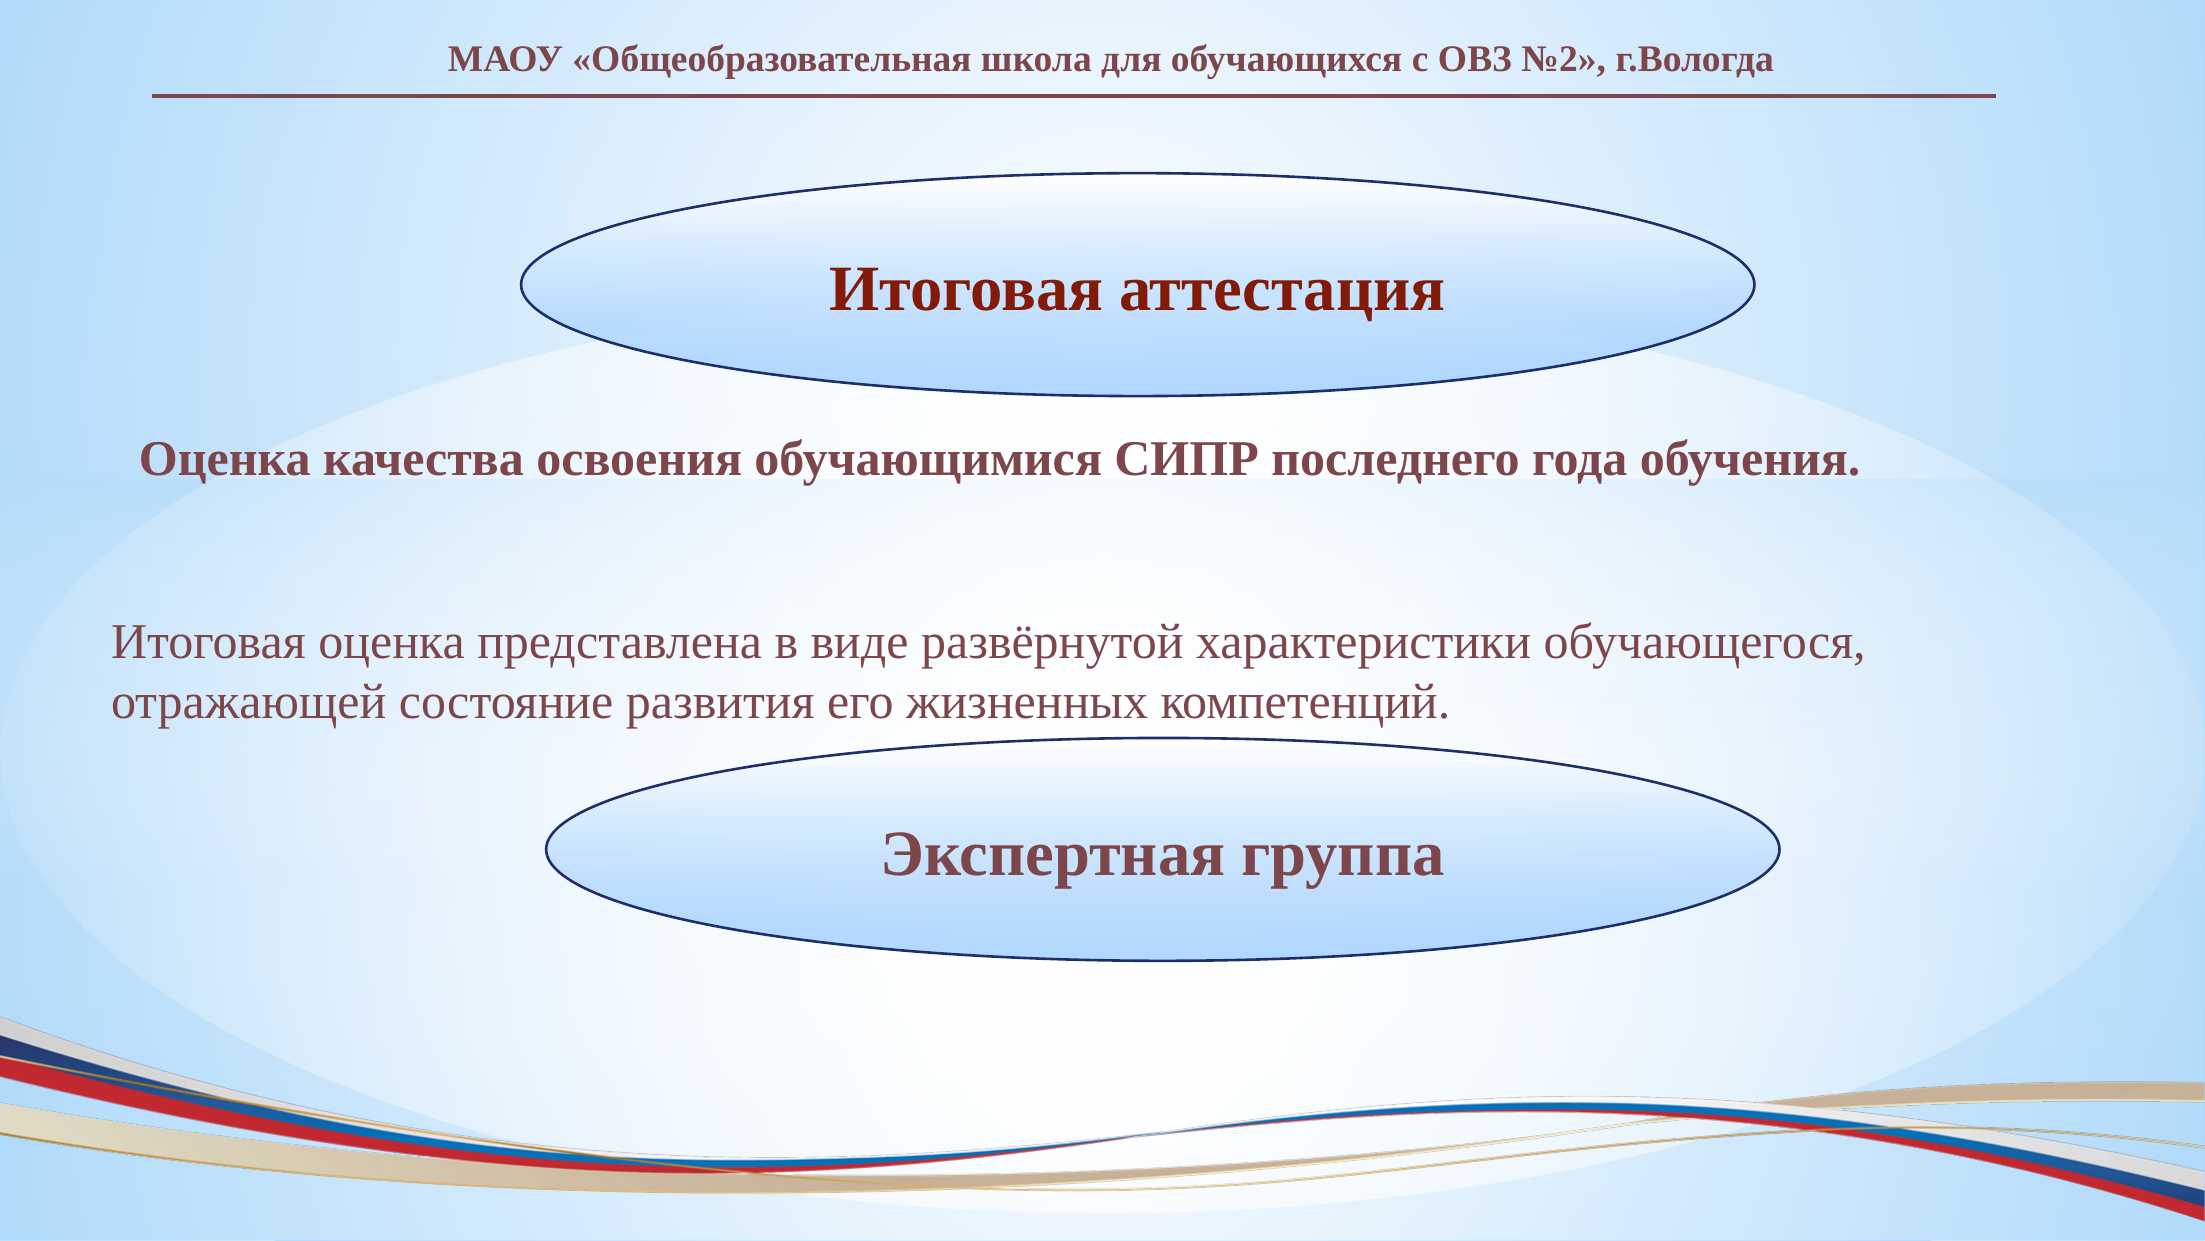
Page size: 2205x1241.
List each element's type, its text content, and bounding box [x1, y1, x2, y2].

text_box Экспертная группа [544, 736, 1781, 963]
picture [0, 1015, 2205, 1223]
text_box Итоговая аттестация [519, 171, 1756, 398]
text_box Оценка качества освоения обучающимися СИПР последнего года обучения. [124, 417, 1889, 493]
text_box Итоговая оценка представлена в виде развёрнутой характеристики обучающегося, отражающей состояние развития его жизненных компетенций. [96, 601, 1942, 737]
text_box МАОУ «Общеобразовательная школа для обучающихся с ОВЗ №2», г.Вологда [54, 26, 2168, 87]
